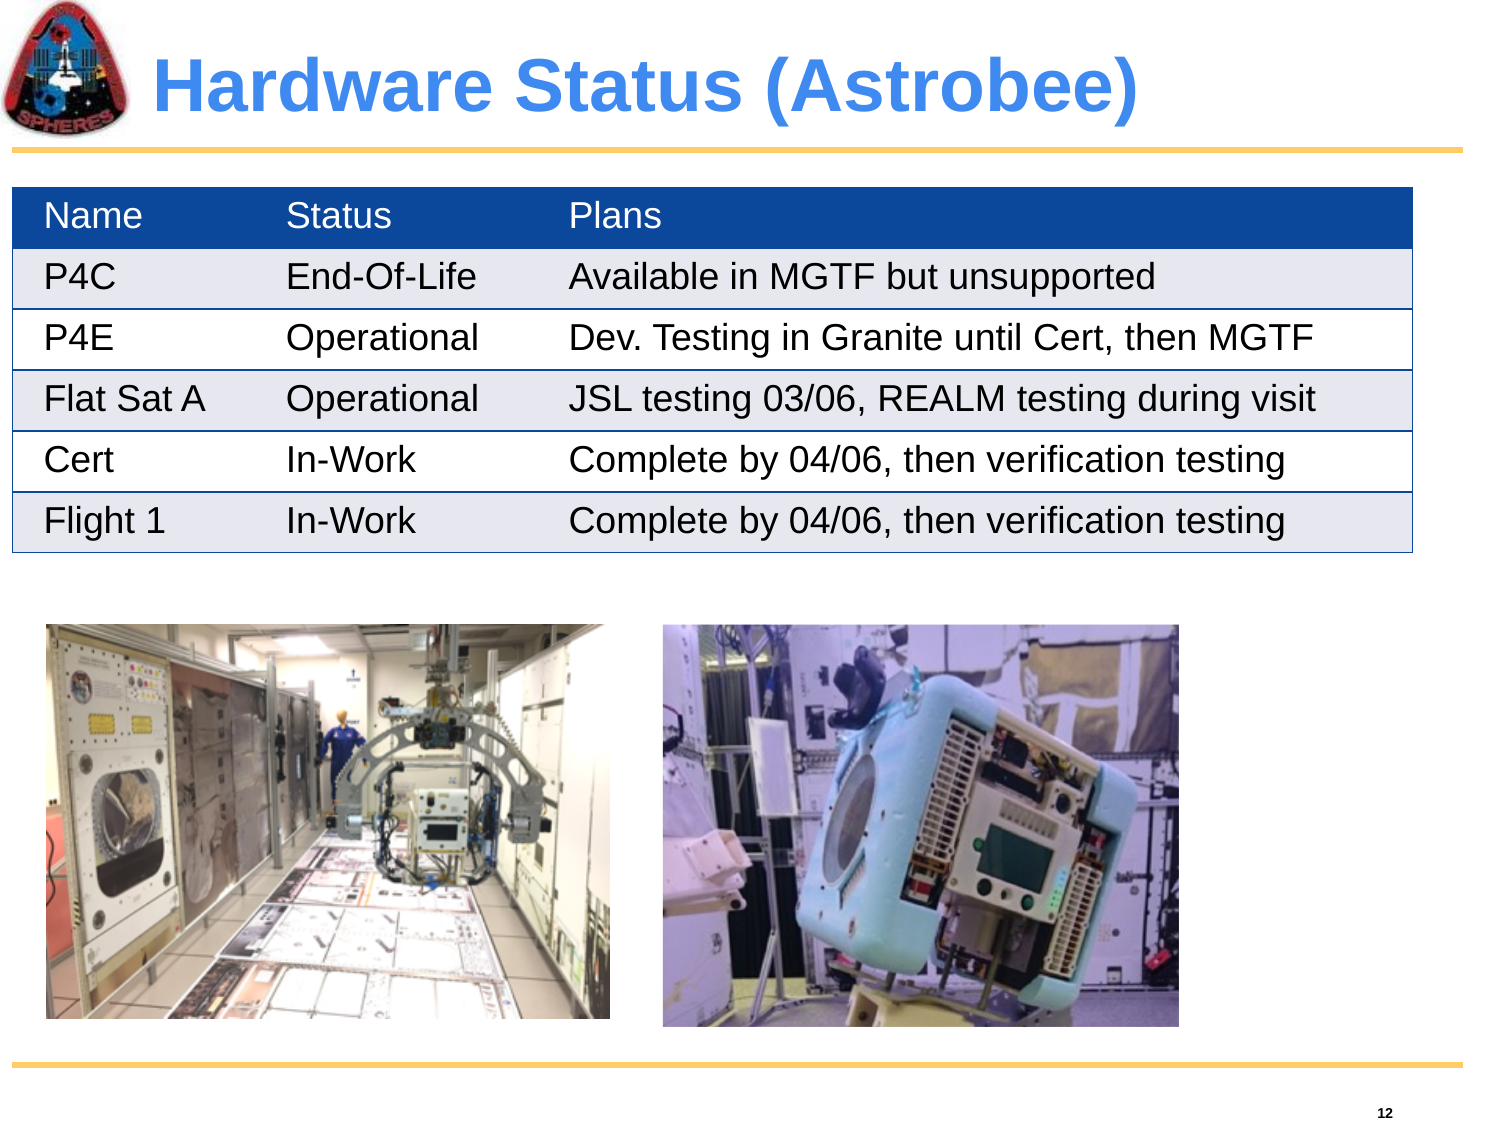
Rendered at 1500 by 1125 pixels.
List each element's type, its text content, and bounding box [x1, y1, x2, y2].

picture [46, 624, 610, 1020]
table_cell Operational [255, 371, 537, 430]
table_cell Available in MGTF but unsupported [537, 249, 1412, 308]
table_cell End-Of-Life [255, 249, 537, 308]
table_cell Cert [13, 432, 255, 491]
title Hardware Status (Astrobee) [137, 24, 1451, 138]
table_cell Dev. Testing in Granite until Cert, then MGTF [537, 310, 1412, 369]
table_cell Flight 1 [13, 493, 255, 552]
picture [663, 567, 1179, 1084]
table_cell In-Work [255, 493, 537, 552]
table_header Plans [537, 188, 1412, 247]
table_cell Complete by 04/06, then verification testing [537, 432, 1412, 491]
table_cell P4C [13, 249, 255, 308]
table_header Status [255, 188, 537, 247]
table_header Name [13, 188, 255, 247]
table_cell Operational [255, 310, 537, 369]
table_cell Flat Sat A [13, 371, 255, 430]
table_cell JSL testing 03/06, REALM testing during visit [537, 371, 1412, 430]
table_cell Complete by 04/06, then verification testing [537, 493, 1412, 552]
table_cell P4E [13, 310, 255, 369]
table_cell In-Work [255, 432, 537, 491]
picture [0, 0, 131, 139]
